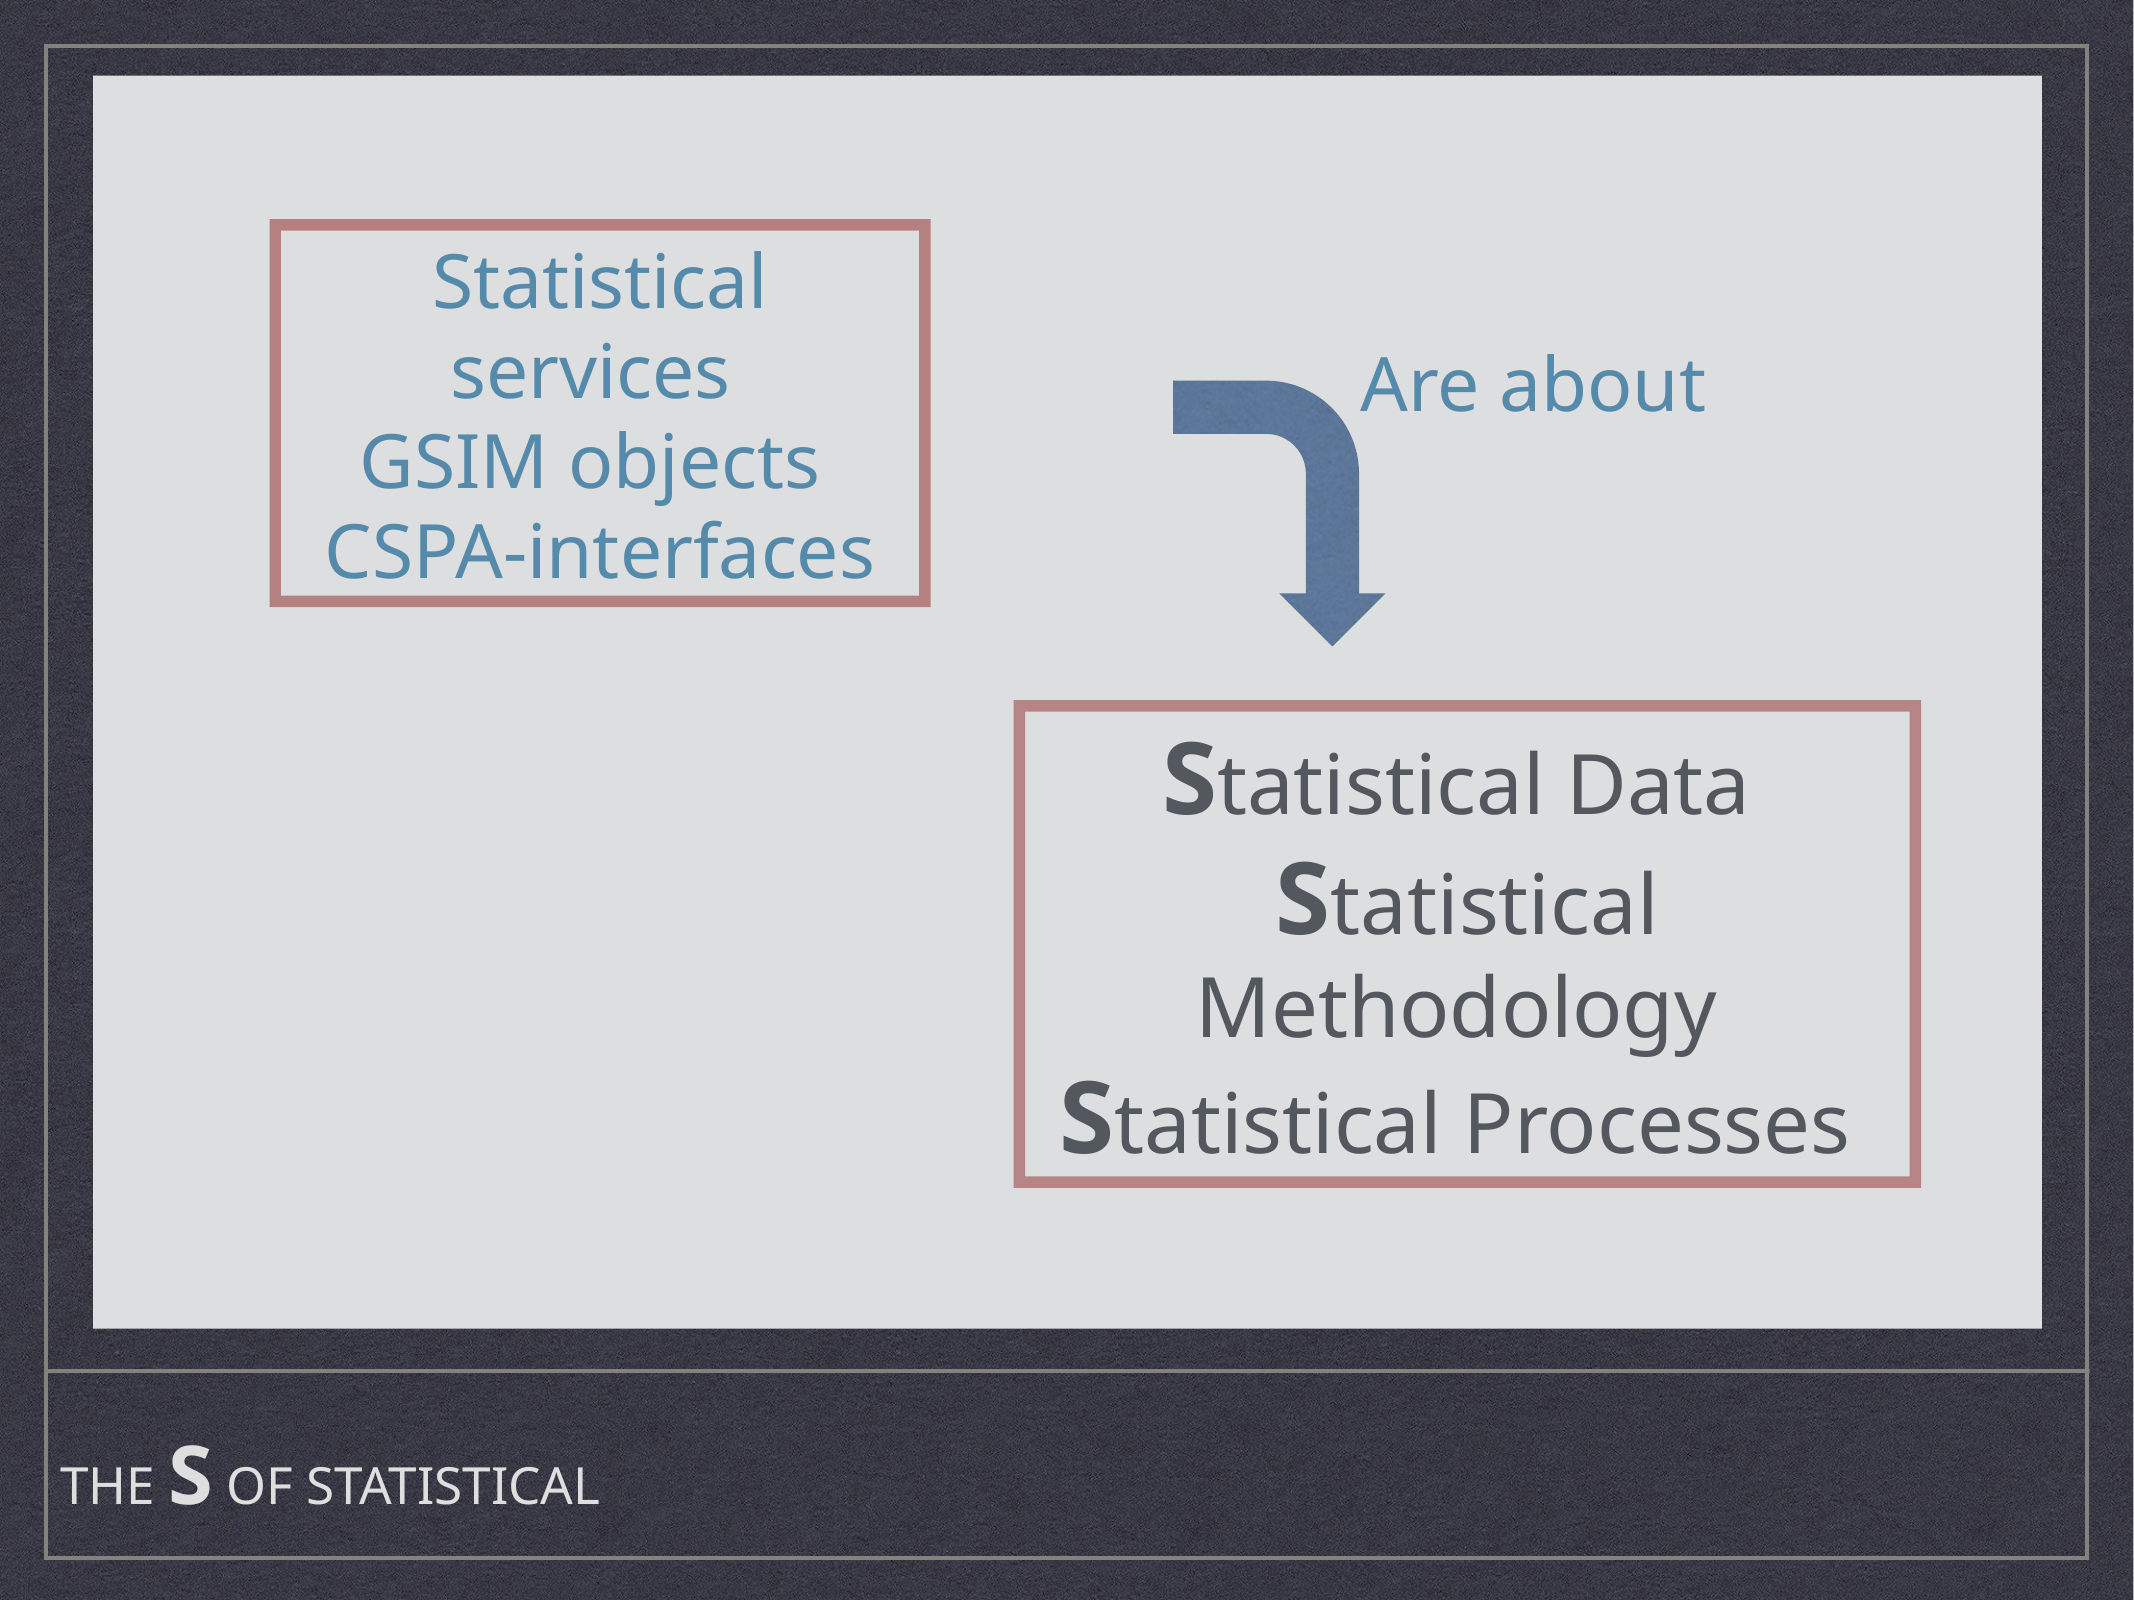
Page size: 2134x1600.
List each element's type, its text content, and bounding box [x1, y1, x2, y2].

text_box Are about [1350, 328, 1717, 435]
text_box Statistical services GSIM objects CSPA-interfaces [275, 224, 925, 602]
picture [0, 0, 2134, 1600]
text_box [93, 75, 2042, 1329]
title The S of Statistical [59, 1372, 1841, 1522]
text_box Statistical Data Statistical Methodology Statistical Processes [1019, 705, 1916, 1183]
text_box [1173, 380, 1386, 647]
